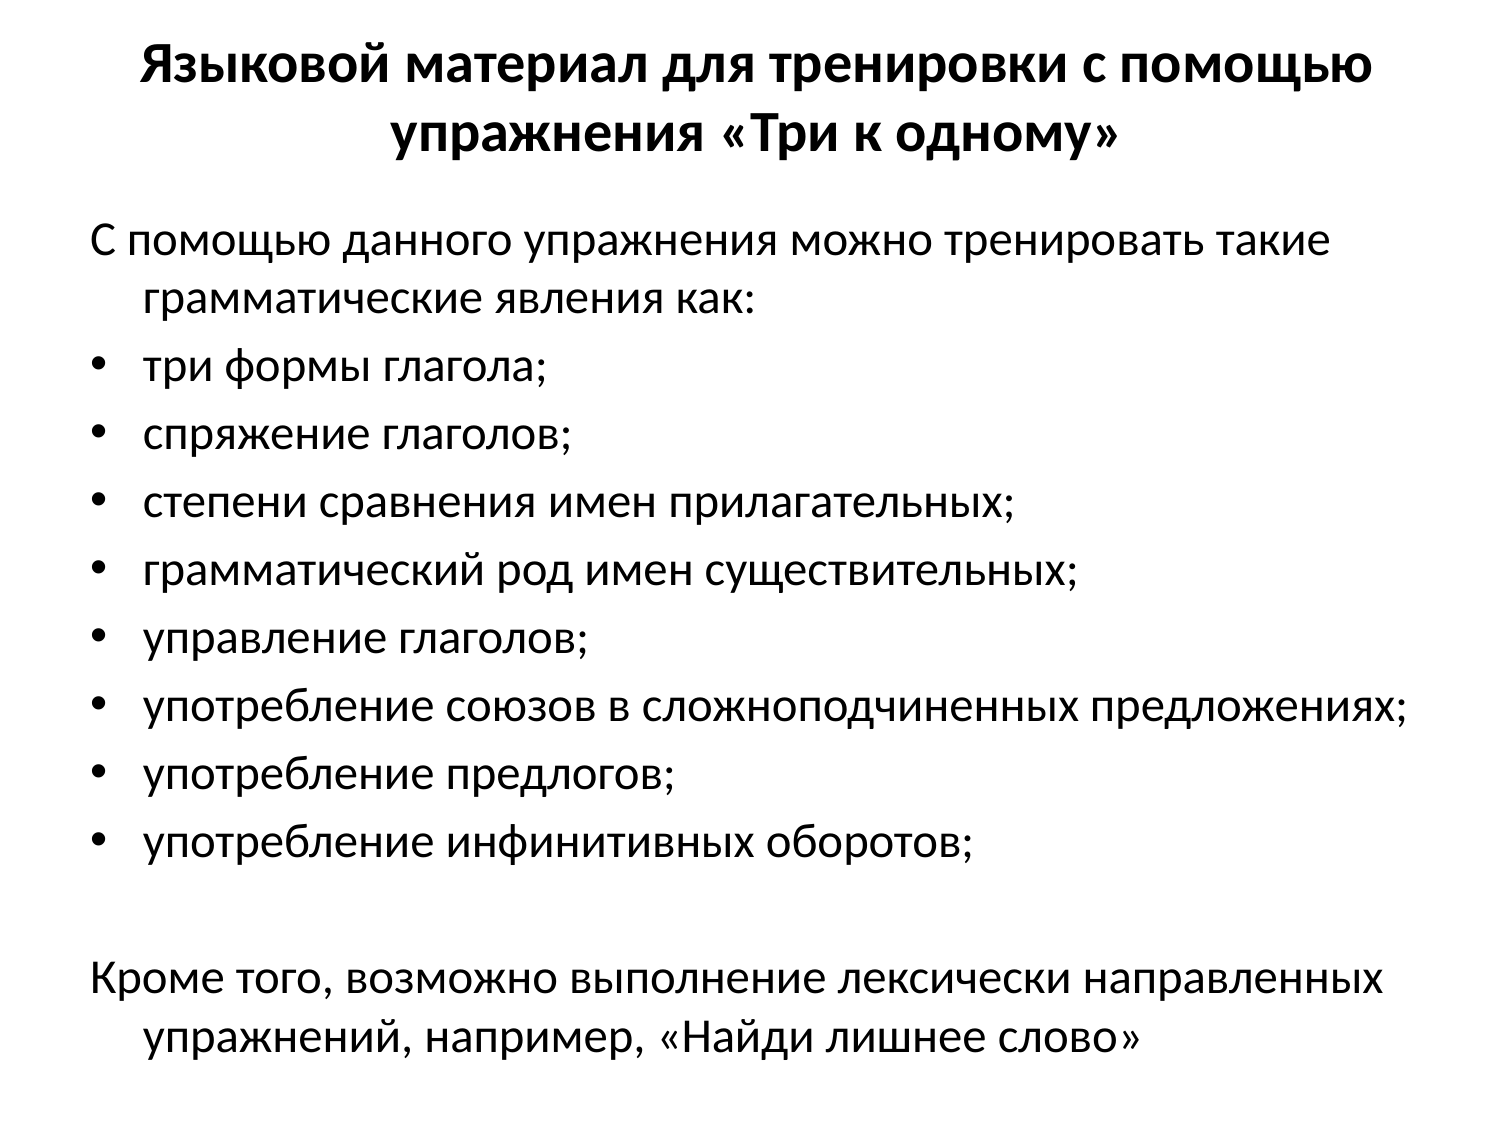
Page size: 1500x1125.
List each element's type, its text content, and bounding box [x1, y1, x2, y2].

title Языковой материал для тренировки с помощью упражнения «Три к одному» [82, 0, 1432, 188]
list С помощью данного упражнения можно тренировать такие грамматические явления как: три формы глагола; спряжение глаголов; степени сравнения имен прилагательных; грамматический род имен существительных; управление глаголов; употребление союзов в сложноподчиненных предложениях; употребление предлогов; употребление инфинитивных оборотов; Кроме того, возможно выполнение лексически направленных упражнений, например, «Найди лишнее слово» [75, 199, 1425, 1090]
